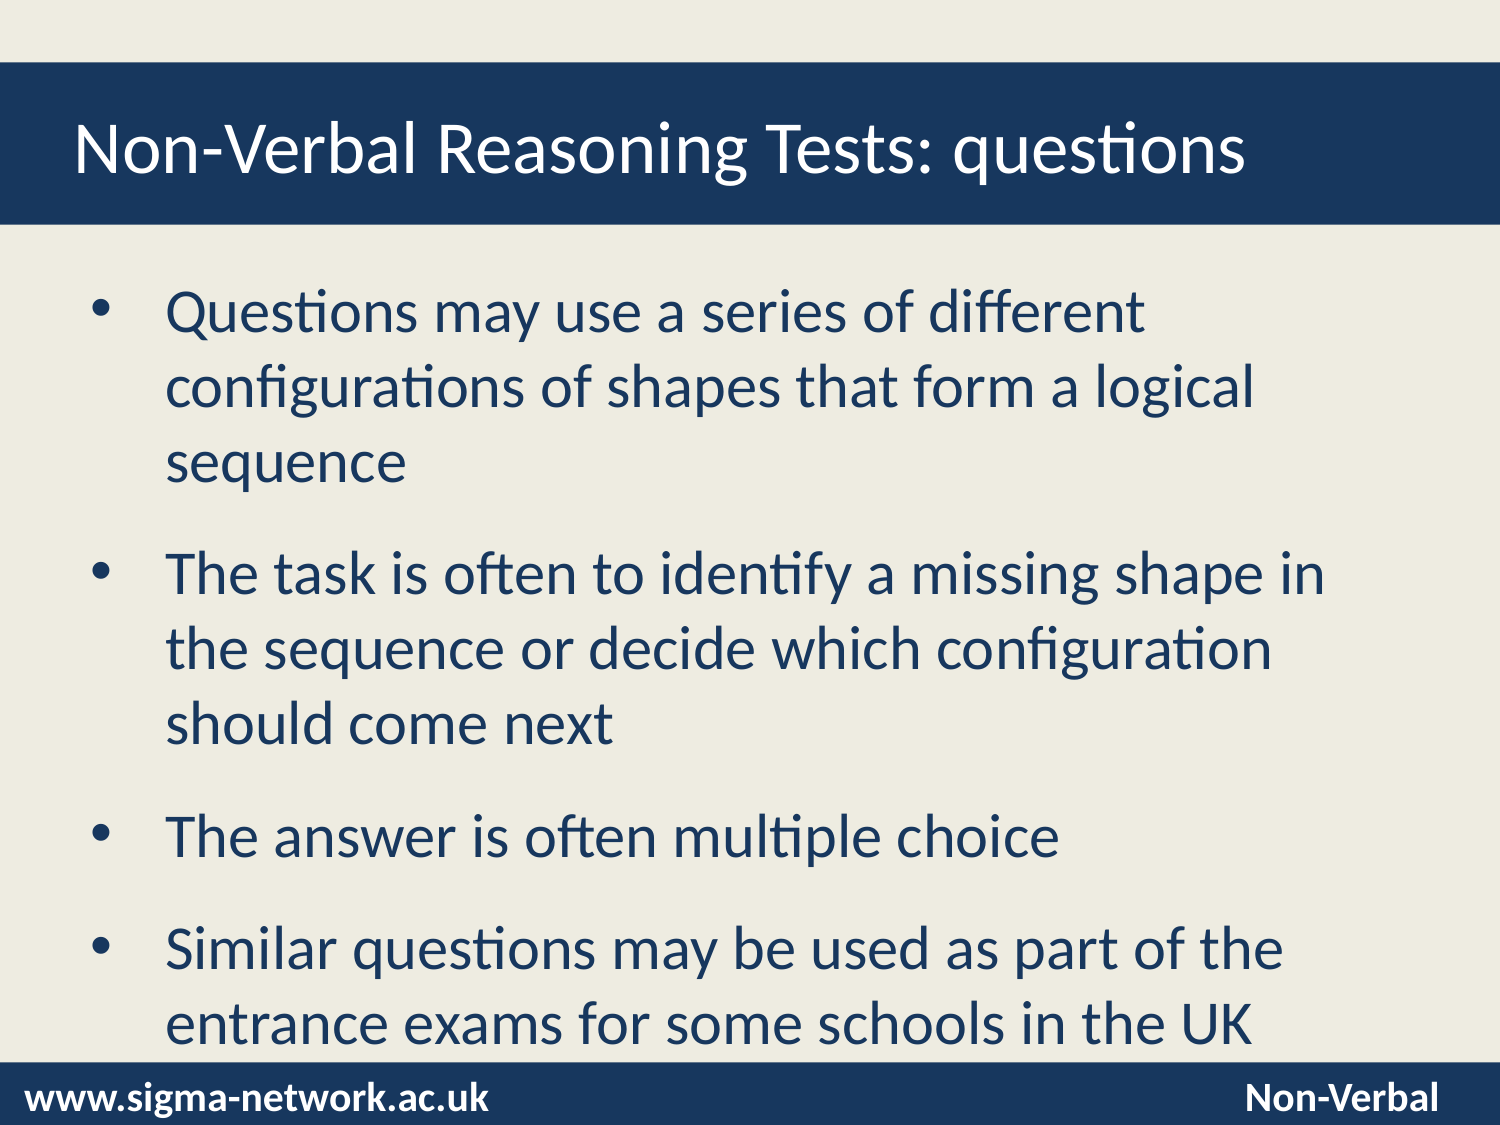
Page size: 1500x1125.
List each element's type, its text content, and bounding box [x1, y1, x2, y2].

list Questions may use a series of different configurations of shapes that form a logical sequence The task is often to identify a missing shape in the sequence or decide which configuration should come next The answer is often multiple choice Similar questions may be used as part of the entrance exams for some schools in the UK [75, 262, 1425, 1005]
title Non-Verbal Reasoning Tests: questions [0, 62, 1500, 225]
